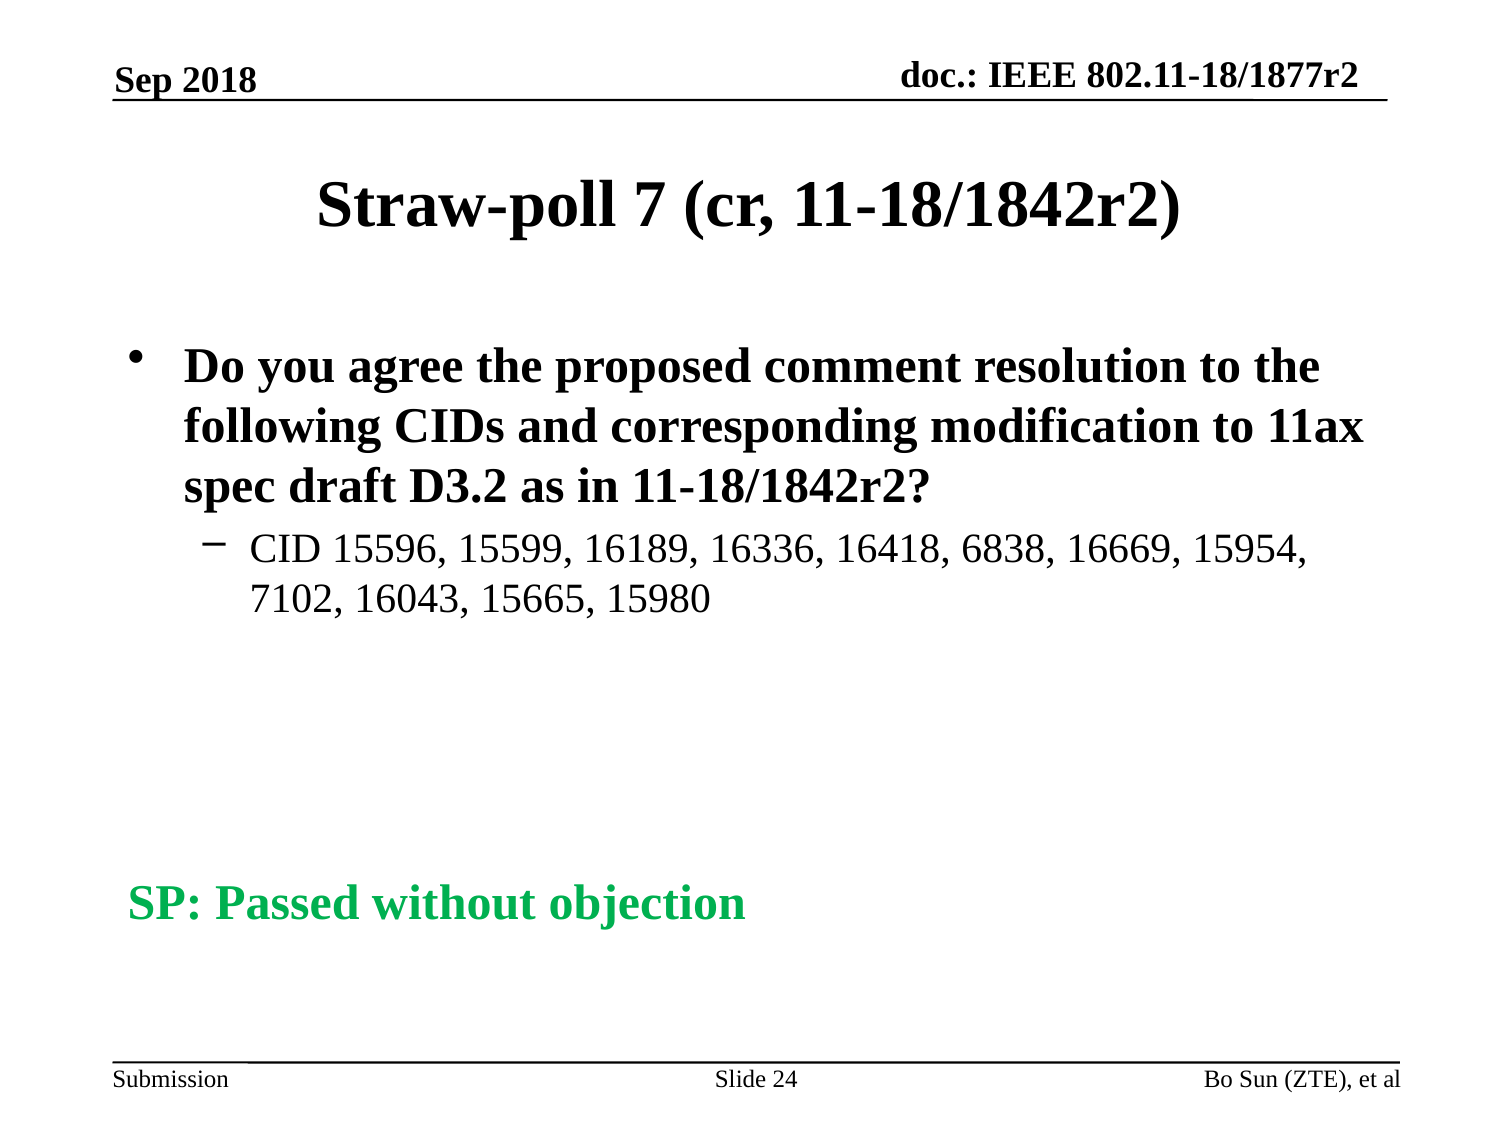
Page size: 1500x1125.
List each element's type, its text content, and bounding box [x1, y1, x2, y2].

slide_number Slide 24 [712, 1061, 800, 1093]
title Straw-poll 7 (cr, 11-18/1842r2) [112, 112, 1388, 288]
list Do you agree the proposed comment resolution to the following CIDs and corresponding modification to 11ax spec draft D3.2 as in 11-18/1842r2? CID 15596, 15599, 16189, 16336, 16418, 6838, 16669, 15954, 7102, 16043, 15665, 15980 SP: Passed without objection [112, 324, 1388, 1000]
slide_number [114, 54, 259, 101]
footer Bo Sun (ZTE), et al [1200, 1061, 1402, 1093]
